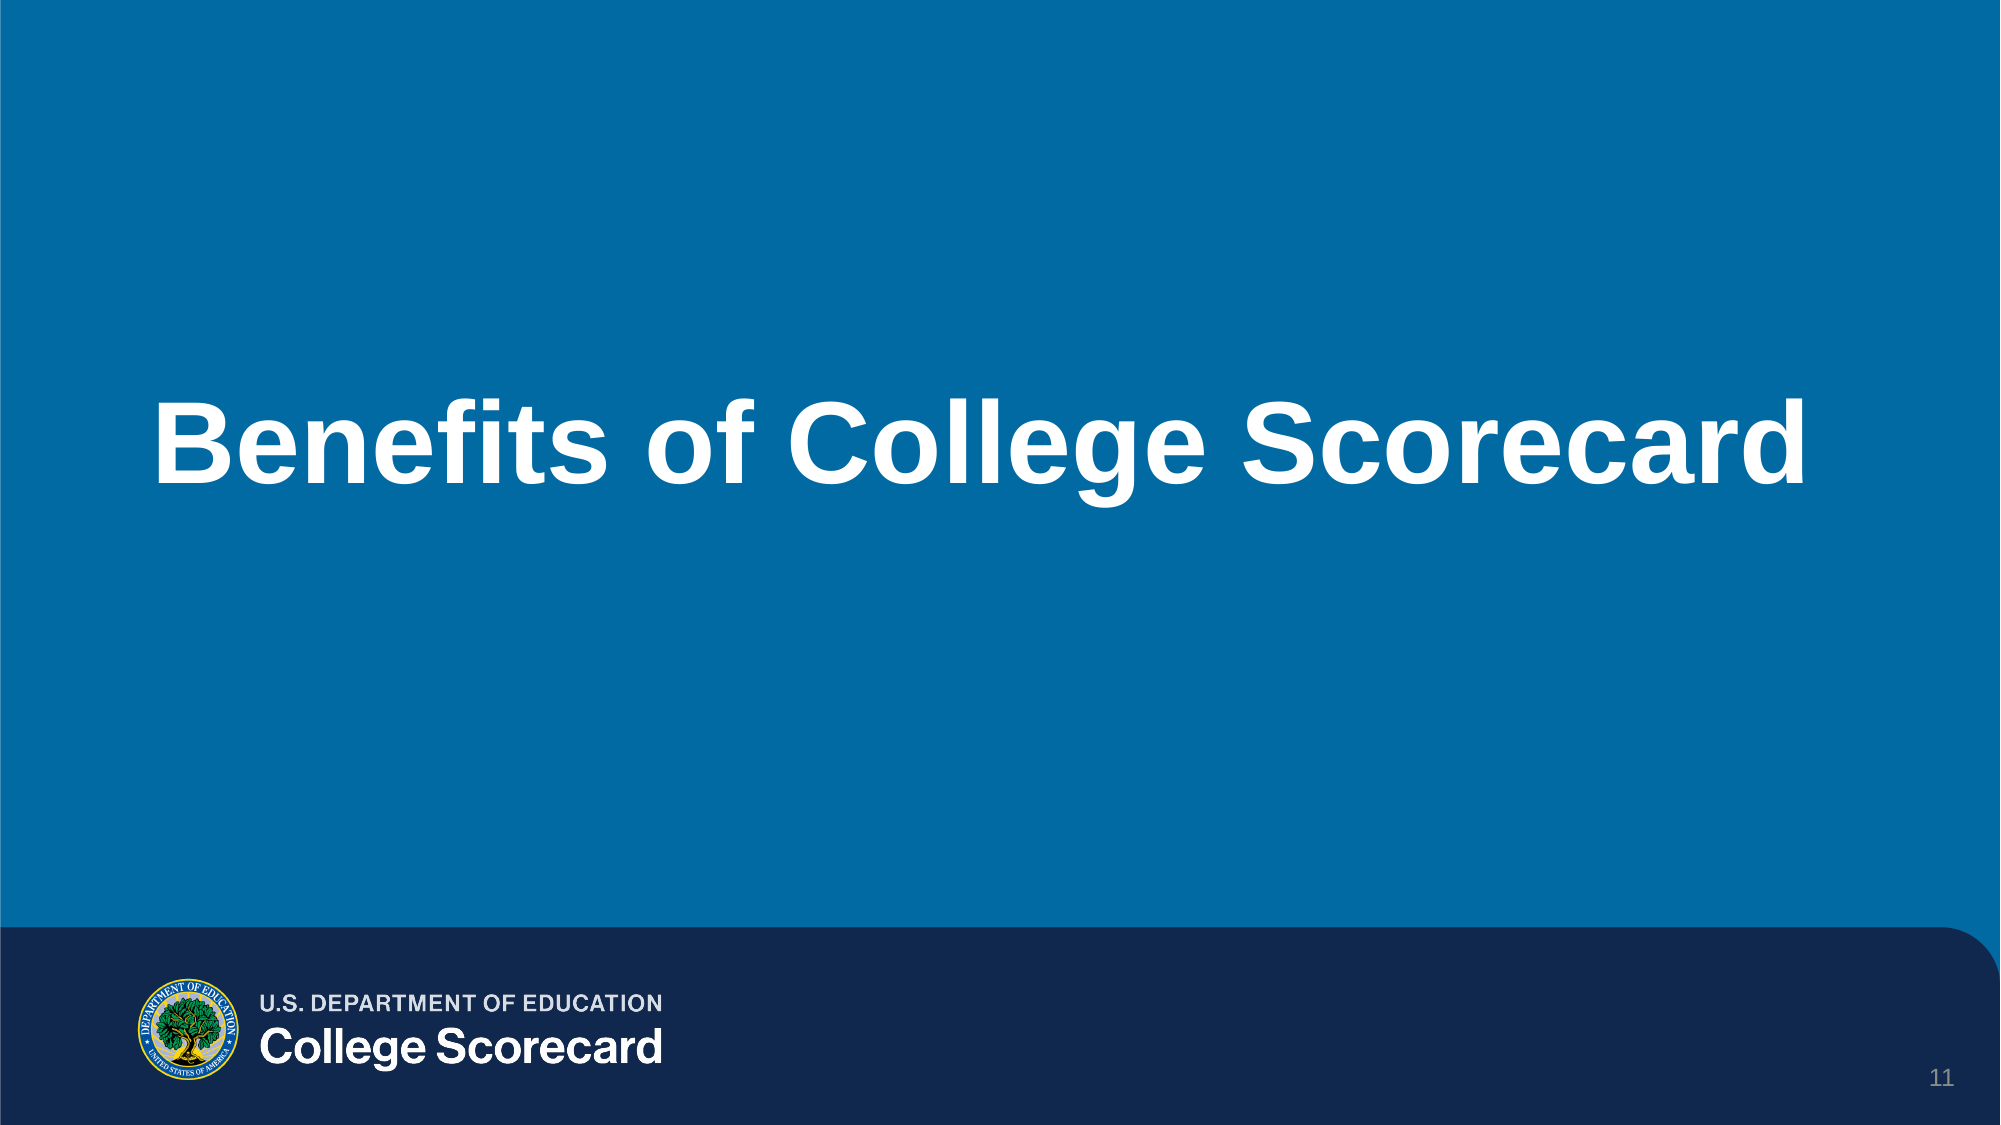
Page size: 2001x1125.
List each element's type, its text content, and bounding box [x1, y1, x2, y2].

slide_number 11 [1550, 1065, 2000, 1125]
title Benefits of College Scorecard [136, 104, 1862, 515]
picture [0, 0, 2000, 1125]
